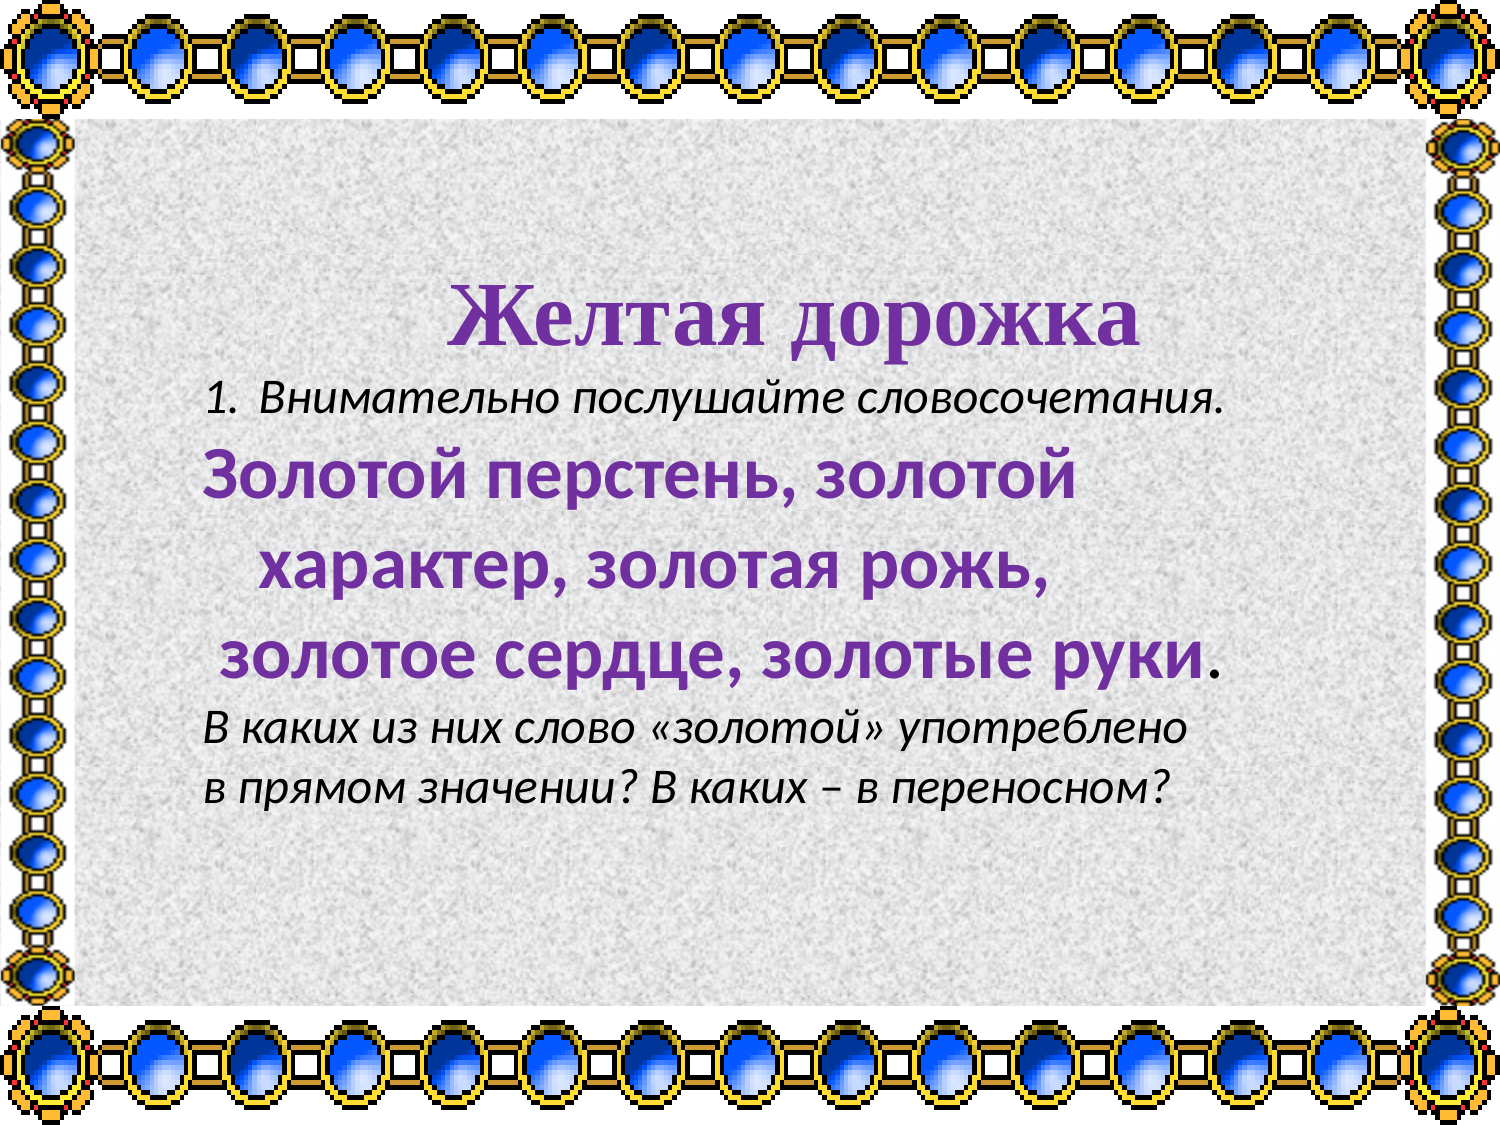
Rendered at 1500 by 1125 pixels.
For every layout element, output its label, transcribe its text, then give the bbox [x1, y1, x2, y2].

text_box Желтая дорожка Внимательно послушайте словосочетания. Золотой перстень, золотой характер, золотая рожь, золотое сердце, золотые руки. В каких из них слово «золотой» употреблено в прямом значении? В каких – в переносном? [187, 246, 1402, 821]
picture [0, 0, 1500, 1125]
